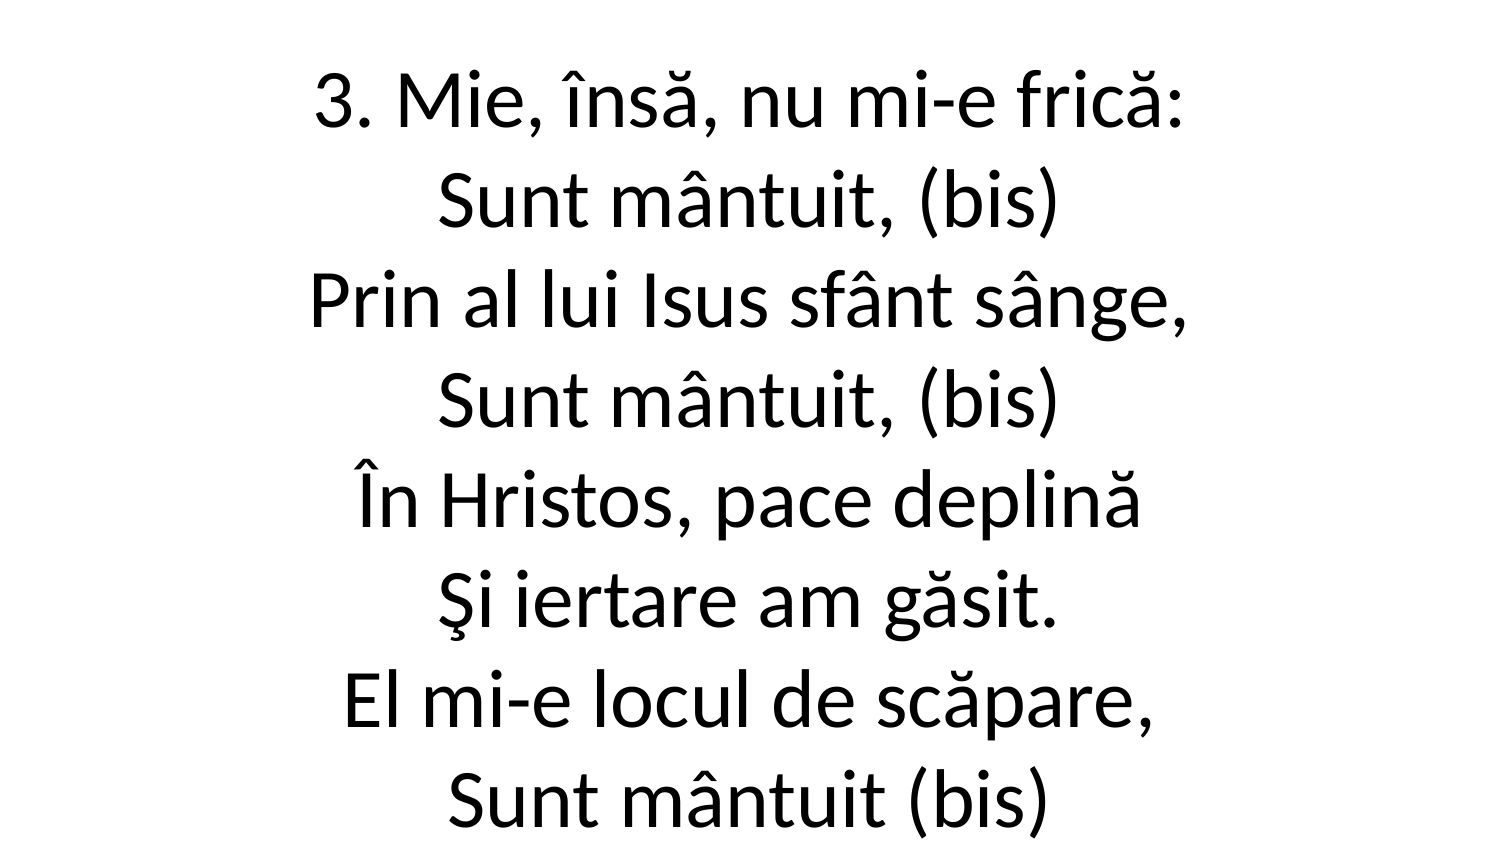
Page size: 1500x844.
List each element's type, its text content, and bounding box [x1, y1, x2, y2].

text_box 3. Mie, însă, nu mi-e frică: Sunt mântuit, (bis) Prin al lui Isus sfânt sânge, Sunt mântuit, (bis) În Hristos, pace deplină Şi iertare am găsit. El mi-e locul de scăpare, Sunt mântuit (bis) [293, 0, 1207, 844]
